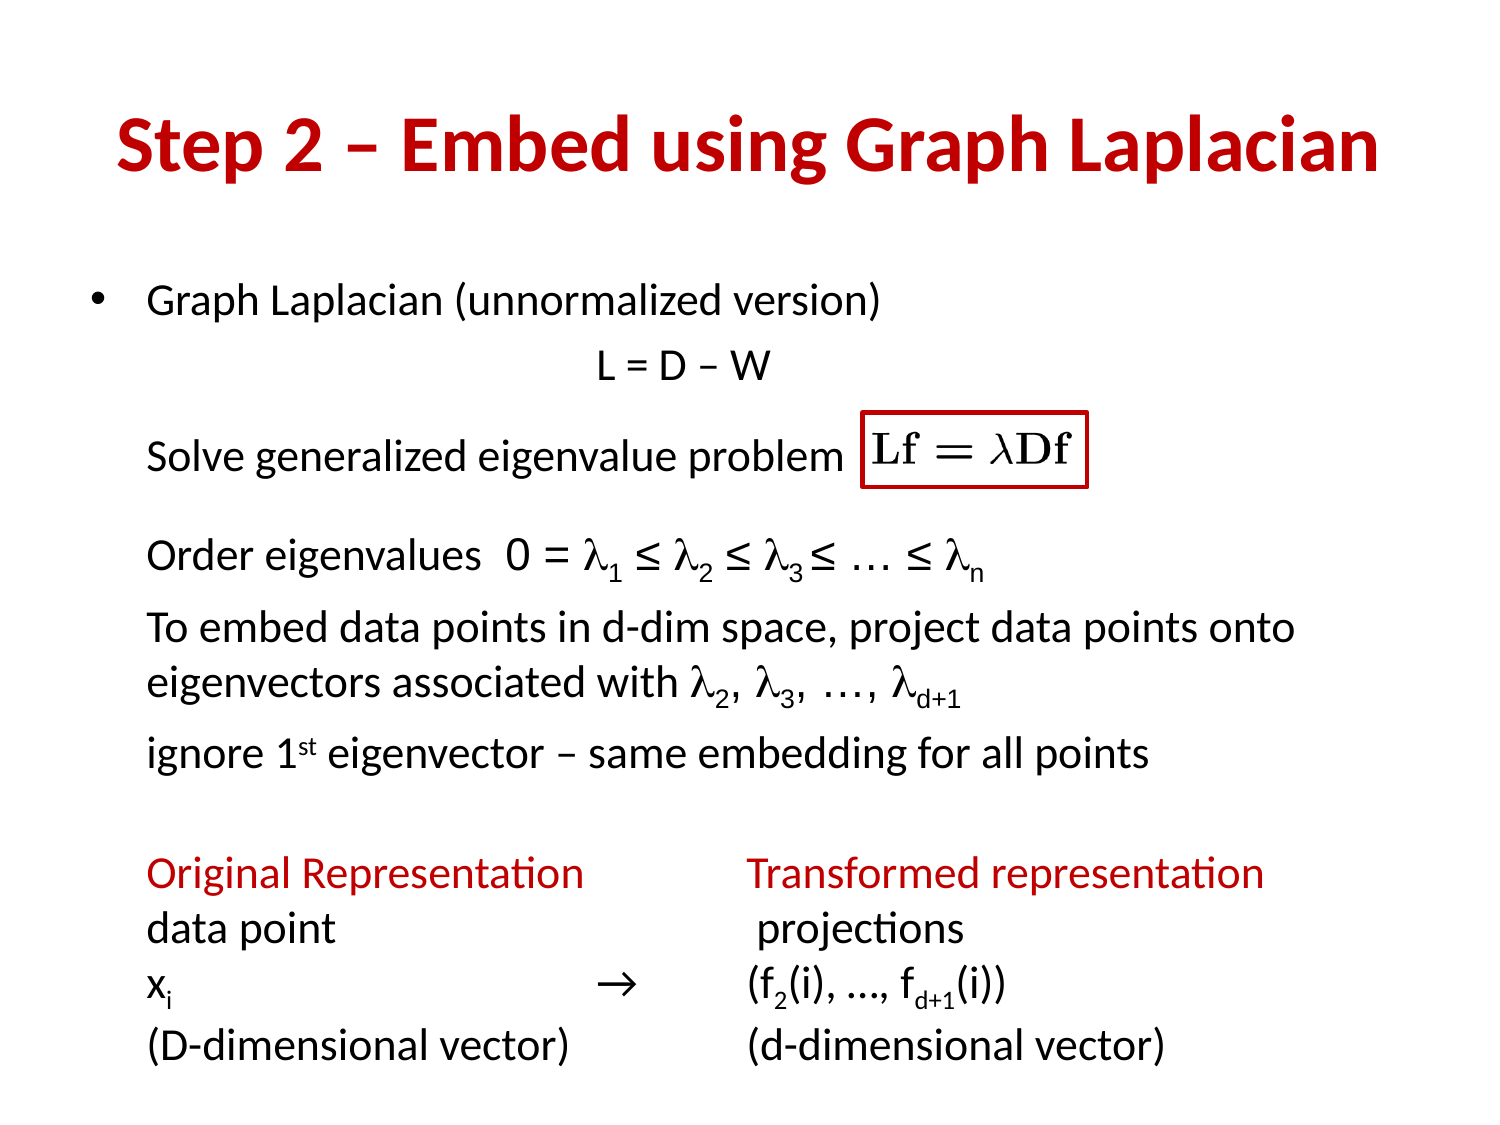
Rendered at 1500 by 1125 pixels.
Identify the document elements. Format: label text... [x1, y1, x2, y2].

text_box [862, 412, 1088, 488]
text_box Graph Laplacian (unnormalized version) L = D – W Solve generalized eigenvalue problem Order eigenvalues 0 = l1 ≤ l2 ≤ l3 ≤ … ≤ ln To embed data points in d-dim space, project data points onto eigenvectors associated with l2, l3, …, ld+1 ignore 1st eigenvector – same embedding for all points Original Representation Transformed representation data point projections xi → (f2(i), …, fd+1(i)) (D-dimensional vector) (d-dimensional vector) [75, 262, 1450, 1005]
title Step 2 – Embed using Graph Laplacian [75, 45, 1425, 233]
